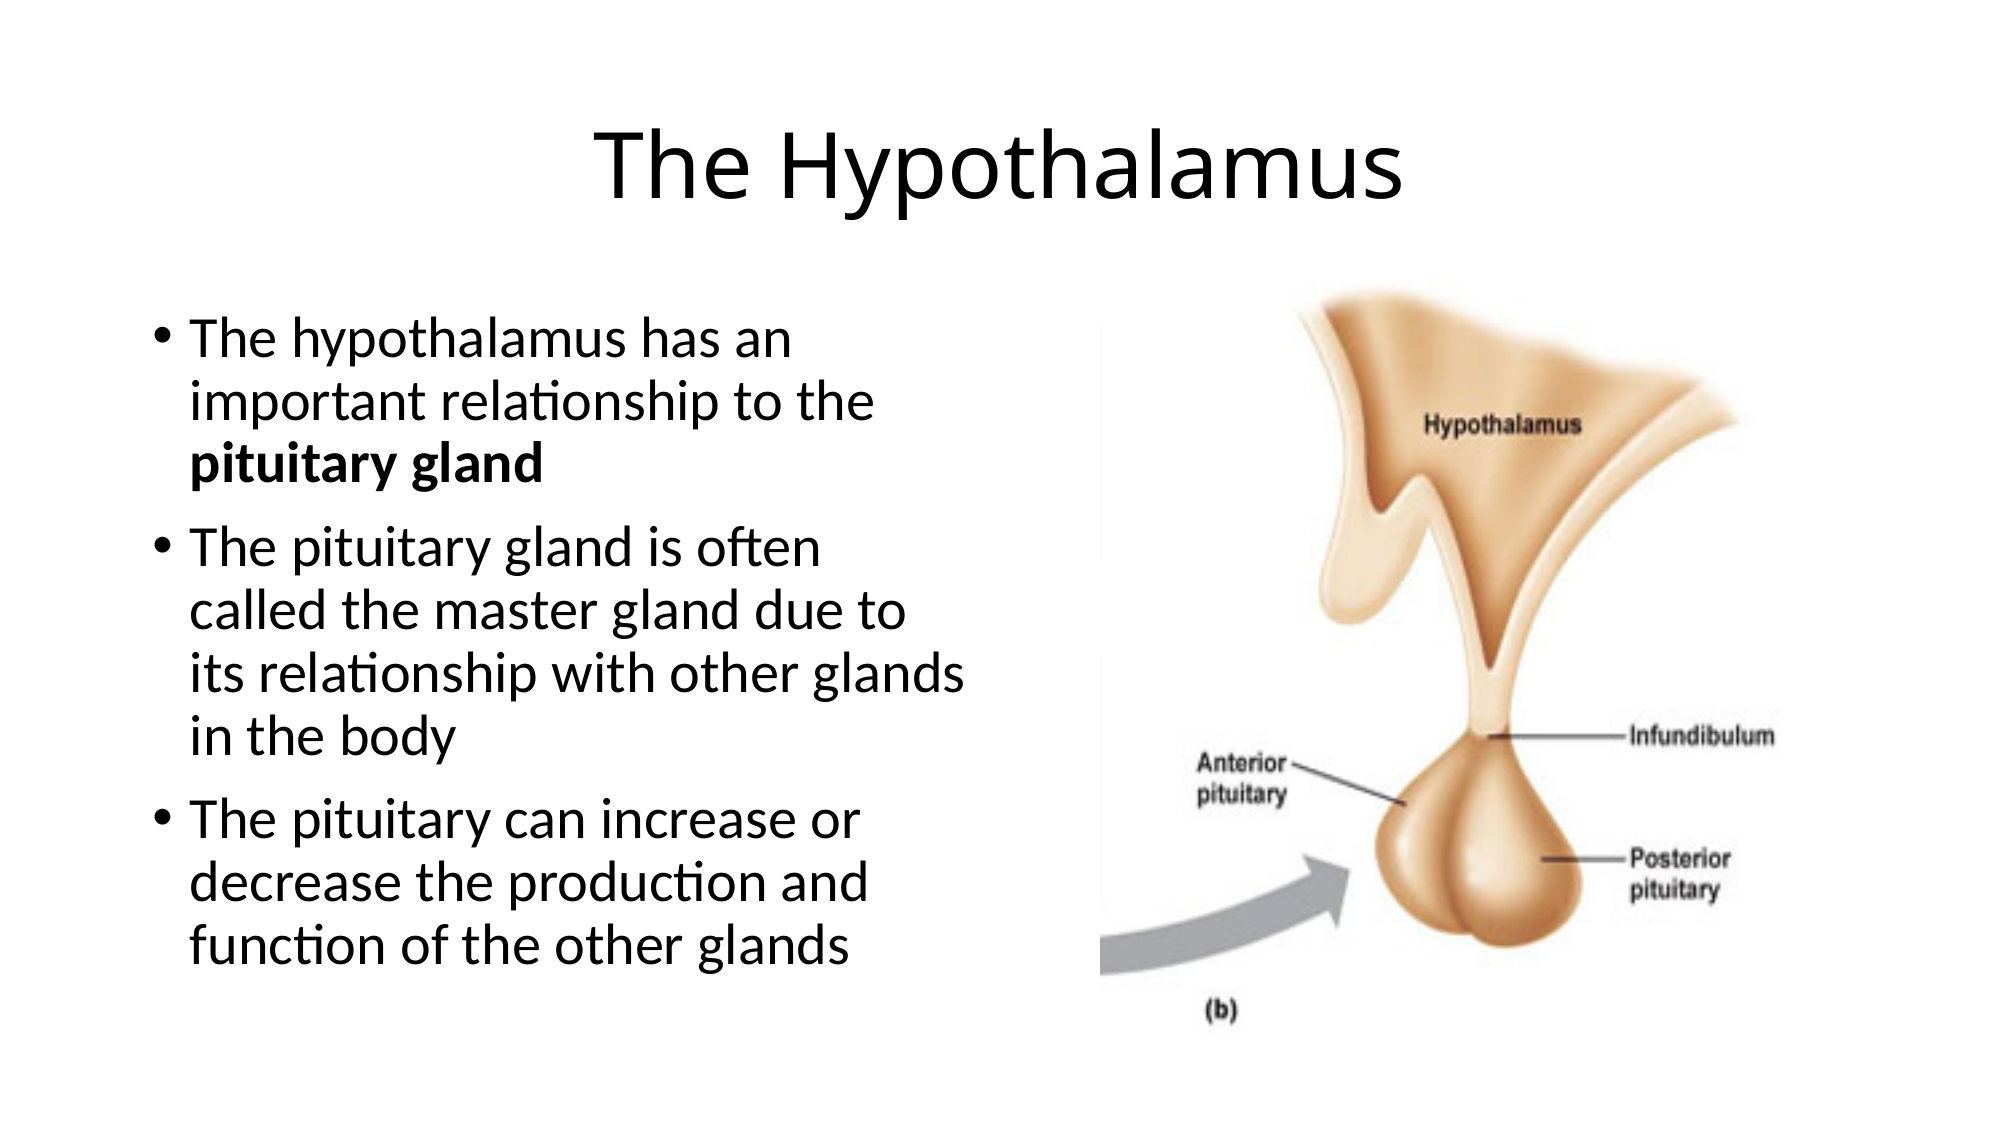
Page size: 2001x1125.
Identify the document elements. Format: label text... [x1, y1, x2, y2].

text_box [1043, 239, 1804, 1043]
title The Hypothalamus [137, 59, 1863, 278]
list The hypothalamus has an important relationship to the pituitary gland The pituitary gland is often called the master gland due to its relationship with other glands in the body The pituitary can increase or decrease the production and function of the other glands [137, 299, 988, 1014]
